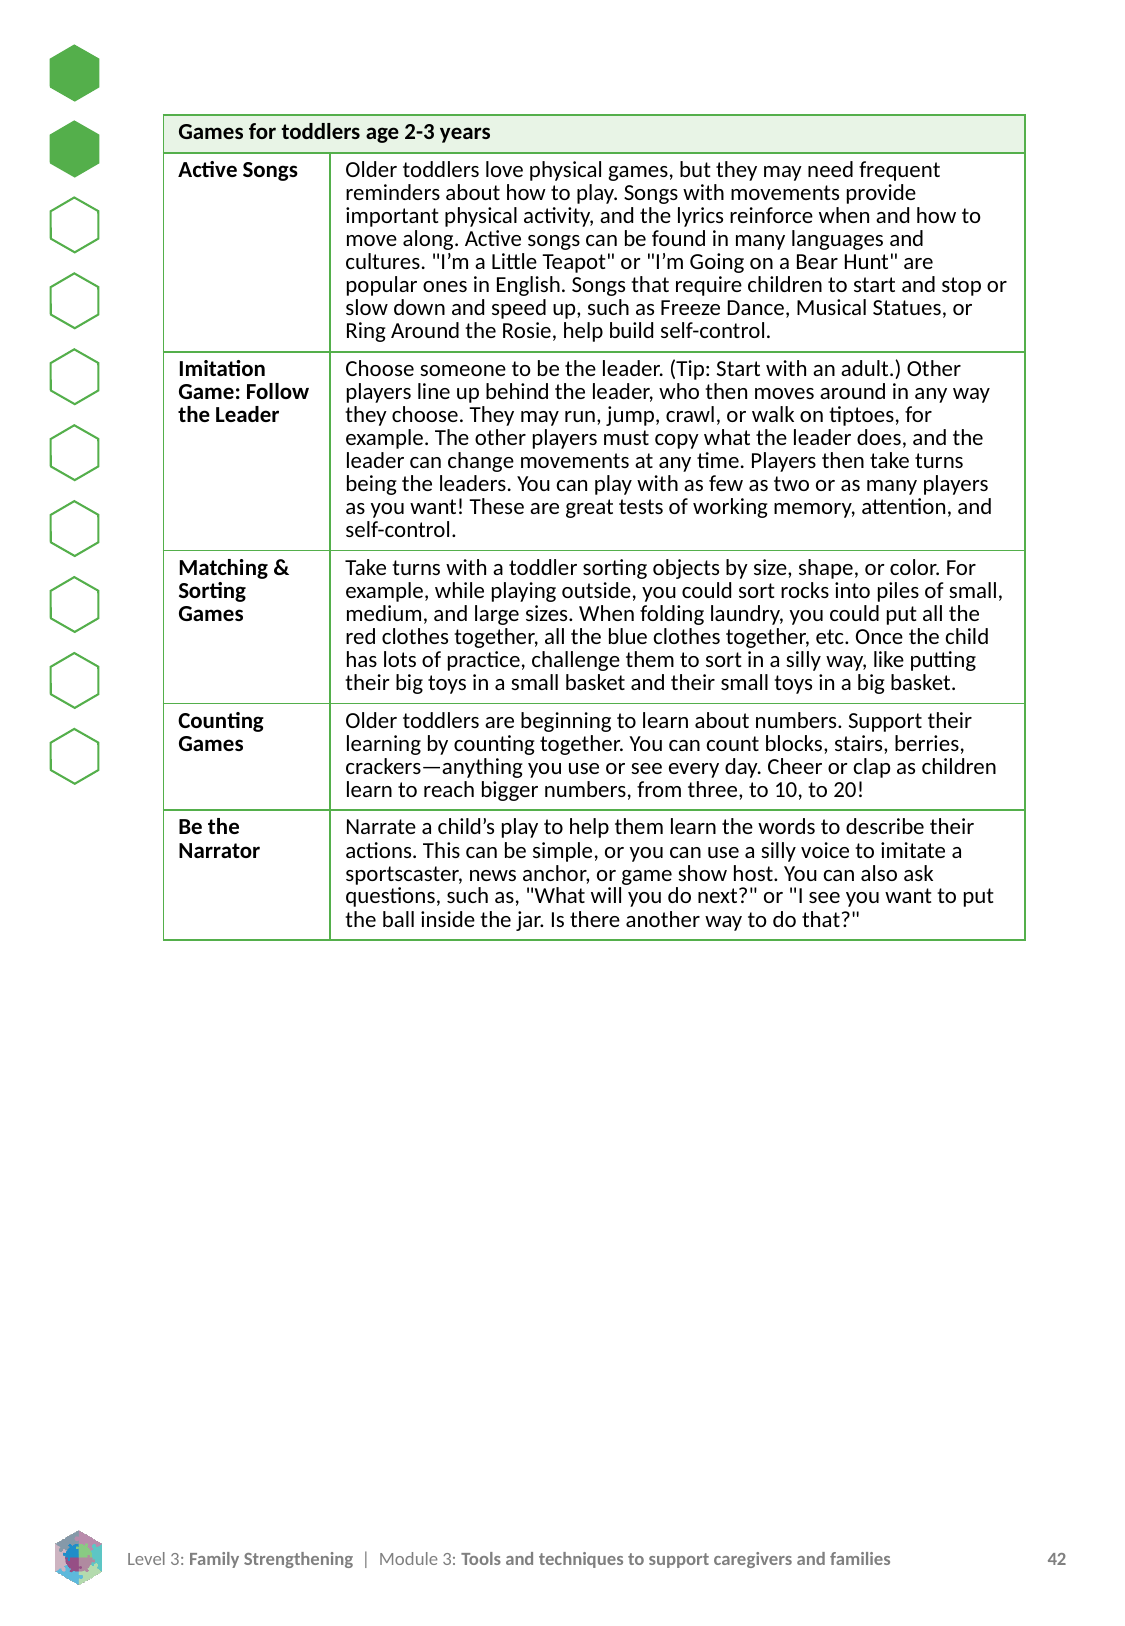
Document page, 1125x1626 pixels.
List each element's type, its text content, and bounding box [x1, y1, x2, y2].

text_box [49, 424, 100, 482]
table_cell Be the Narrator [164, 811, 329, 939]
table_cell Narrate a child’s play to help them learn the words to describe their actions. This can be simple, or you can use a silly voice to imitate a sportscaster, news anchor, or game show host. You can also ask questions, such as, "What will you do next?" or "I see you want to put the ball inside the jar. Is there another way to do that?" [331, 811, 1024, 939]
table_cell Older toddlers love physical games, but they may need frequent reminders about how to play. Songs with movements provide important physical activity, and the lyrics reinforce when and how to move along. Active songs can be found in many languages and cultures. "I’m a Little Teapot" or "I’m Going on a Bear Hunt" are popular ones in English. Songs that require children to start and stop or slow down and speed up, such as Freeze Dance, Musical Statues, or Ring Around the Rosie, help build self-control. [331, 154, 1024, 351]
text_box [49, 651, 100, 710]
text_box [49, 348, 100, 406]
text_box [49, 727, 100, 785]
text_box [49, 120, 100, 178]
text_box [49, 196, 100, 254]
picture [55, 1530, 102, 1585]
table_header Games for toddlers age 2-3 years [164, 116, 1024, 152]
text_box [49, 272, 100, 330]
text_box [49, 44, 100, 102]
table_cell Matching & Sorting Games [164, 551, 329, 703]
table_cell Active Songs [164, 154, 329, 351]
text_box [49, 499, 100, 558]
text_box [49, 575, 100, 634]
table_cell Older toddlers are beginning to learn about numbers. Support their learning by counting together. You can count blocks, stairs, berries, crackers—anything you use or see every day. Cheer or clap as children learn to reach bigger numbers, from three, to 10, to 20! [331, 704, 1024, 809]
table_cell Choose someone to be the leader. (Tip: Start with an adult.) Other players line up behind the leader, who then moves around in any way they choose. They may run, jump, crawl, or walk on tiptoes, for example. The other players must copy what the leader does, and the leader can change movements at any time. Players then take turns being the leaders. You can play with as few as two or as many players as you want! These are great tests of working memory, attention, and self-control. [331, 353, 1024, 550]
table_cell Take turns with a toddler sorting objects by size, shape, or color. For example, while playing outside, you could sort rocks into piles of small, medium, and large sizes. When folding laundry, you could put all the red clothes together, all the blue clothes together, etc. Once the child has lots of practice, challenge them to sort in a silly way, like putting their big toys in a small basket and their small toys in a big basket. [331, 551, 1024, 703]
table_cell Counting Games [164, 704, 329, 809]
table_cell Imitation Game: Follow the Leader [164, 353, 329, 550]
